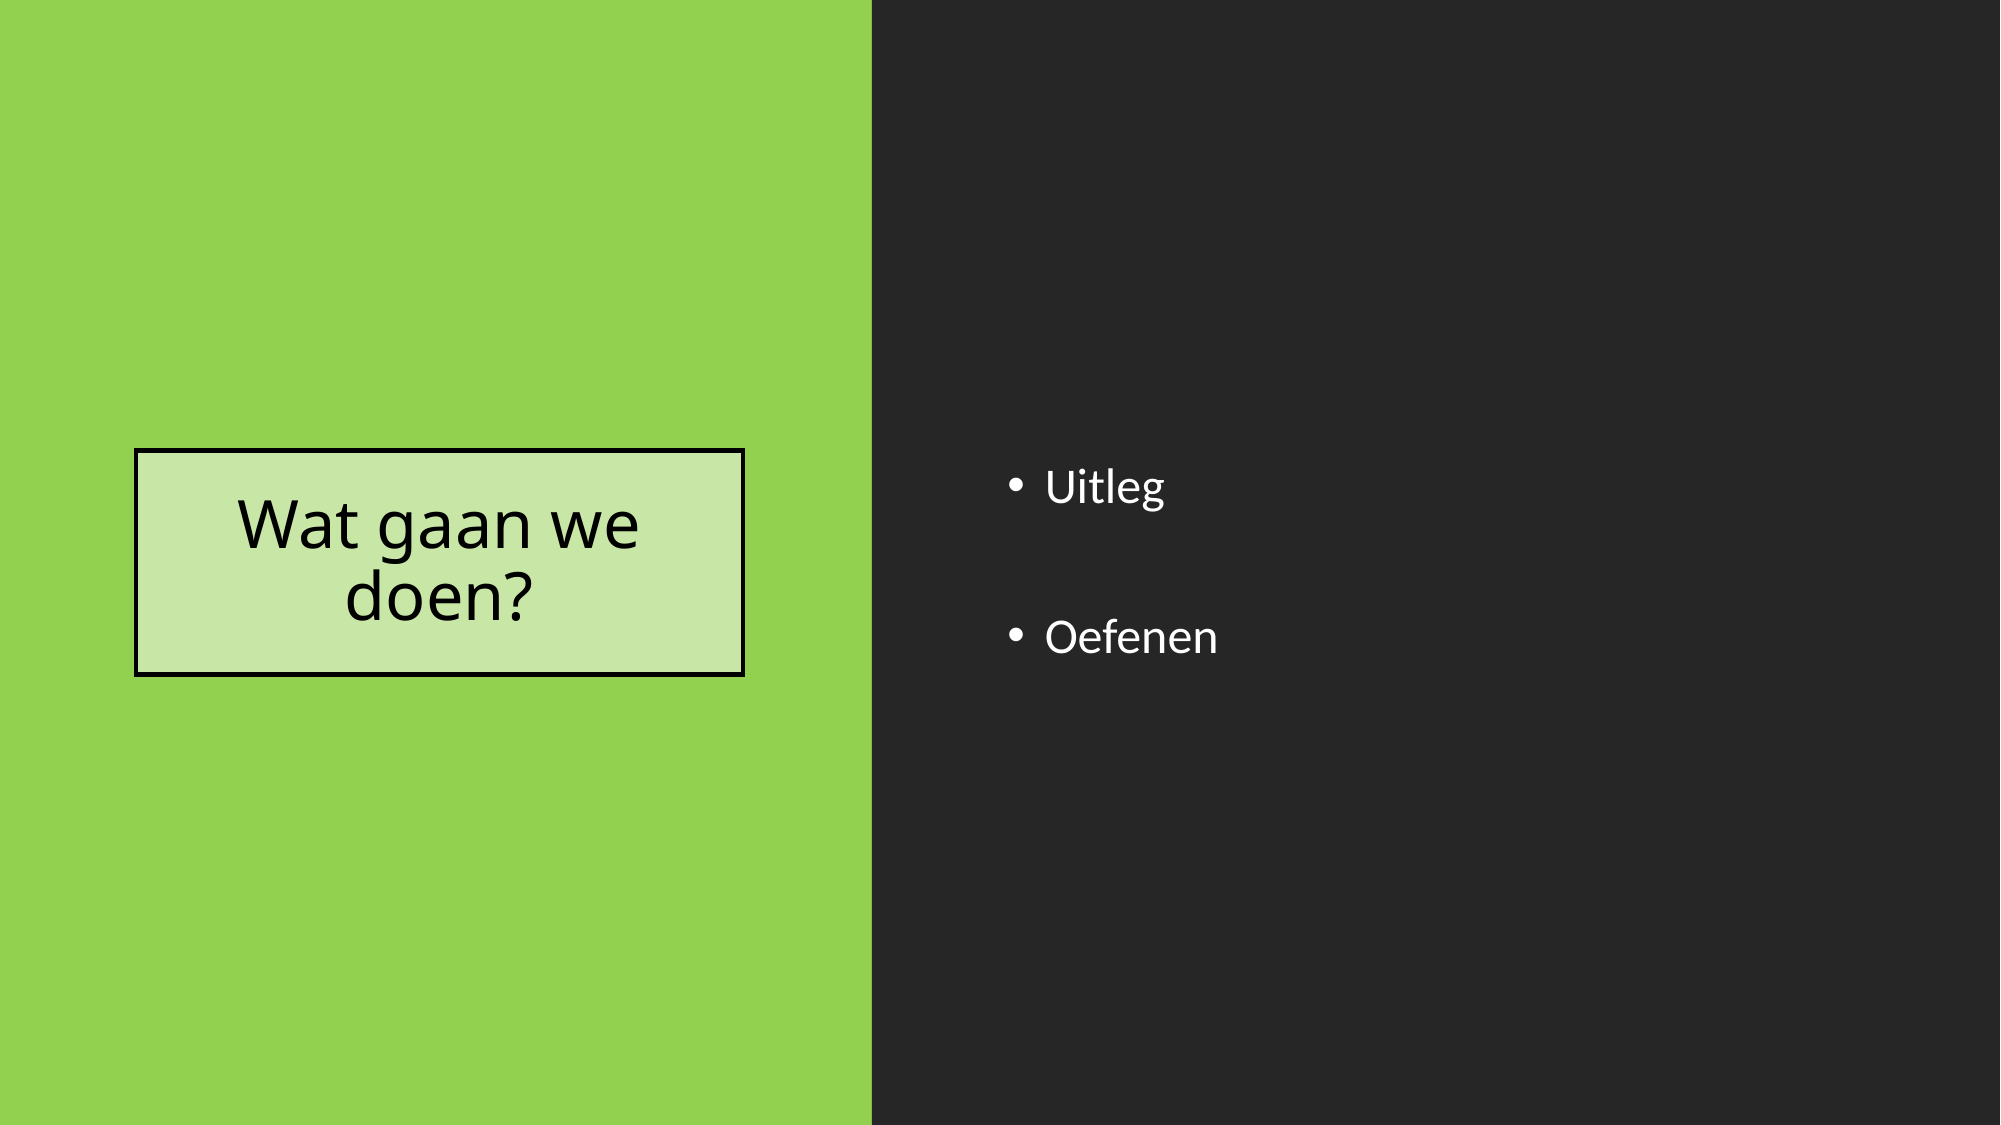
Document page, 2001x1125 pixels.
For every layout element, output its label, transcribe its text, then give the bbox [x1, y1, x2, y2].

title Wat gaan we doen? [136, 450, 743, 675]
text_box [871, 0, 2000, 1125]
list Uitleg Oefenen [992, 131, 1880, 994]
